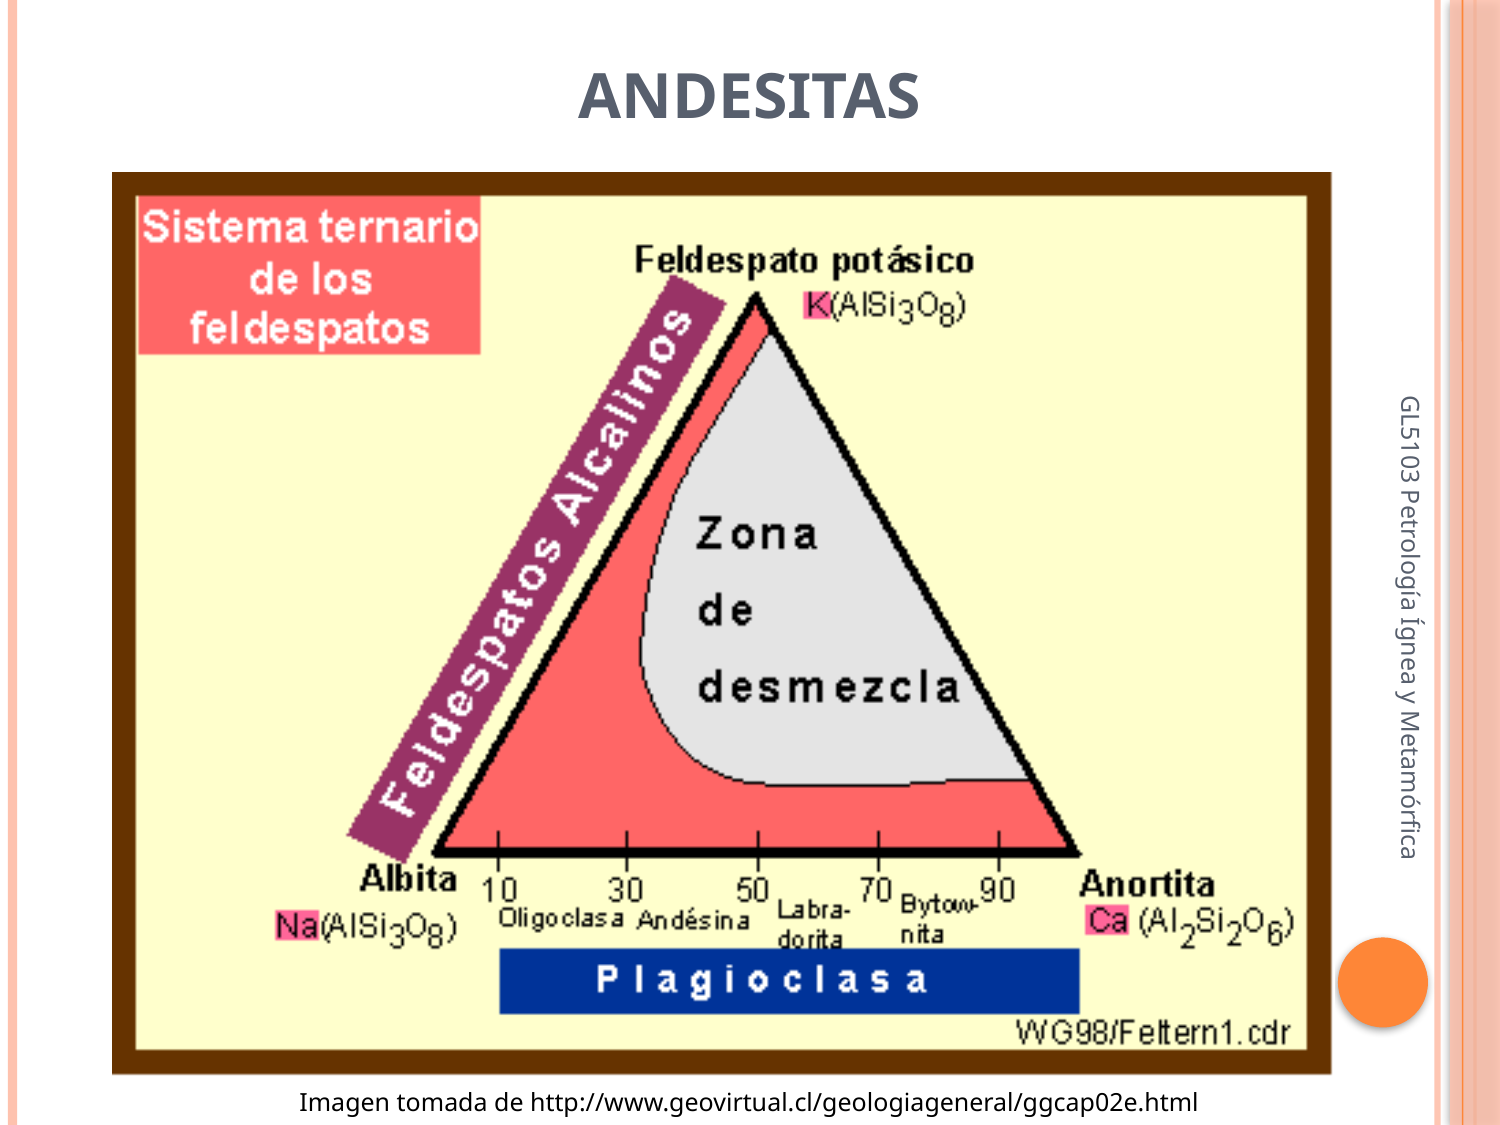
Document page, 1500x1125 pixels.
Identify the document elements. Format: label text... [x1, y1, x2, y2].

footer GL5103 Petrología Ígnea y Metamórfica [1379, 380, 1440, 906]
title ANDESITAS [0, 0, 1500, 188]
text_box Imagen tomada de http://www.geovirtual.cl/geologiageneral/ggcap02e.html [0, 1079, 1500, 1125]
picture [111, 172, 1335, 1079]
